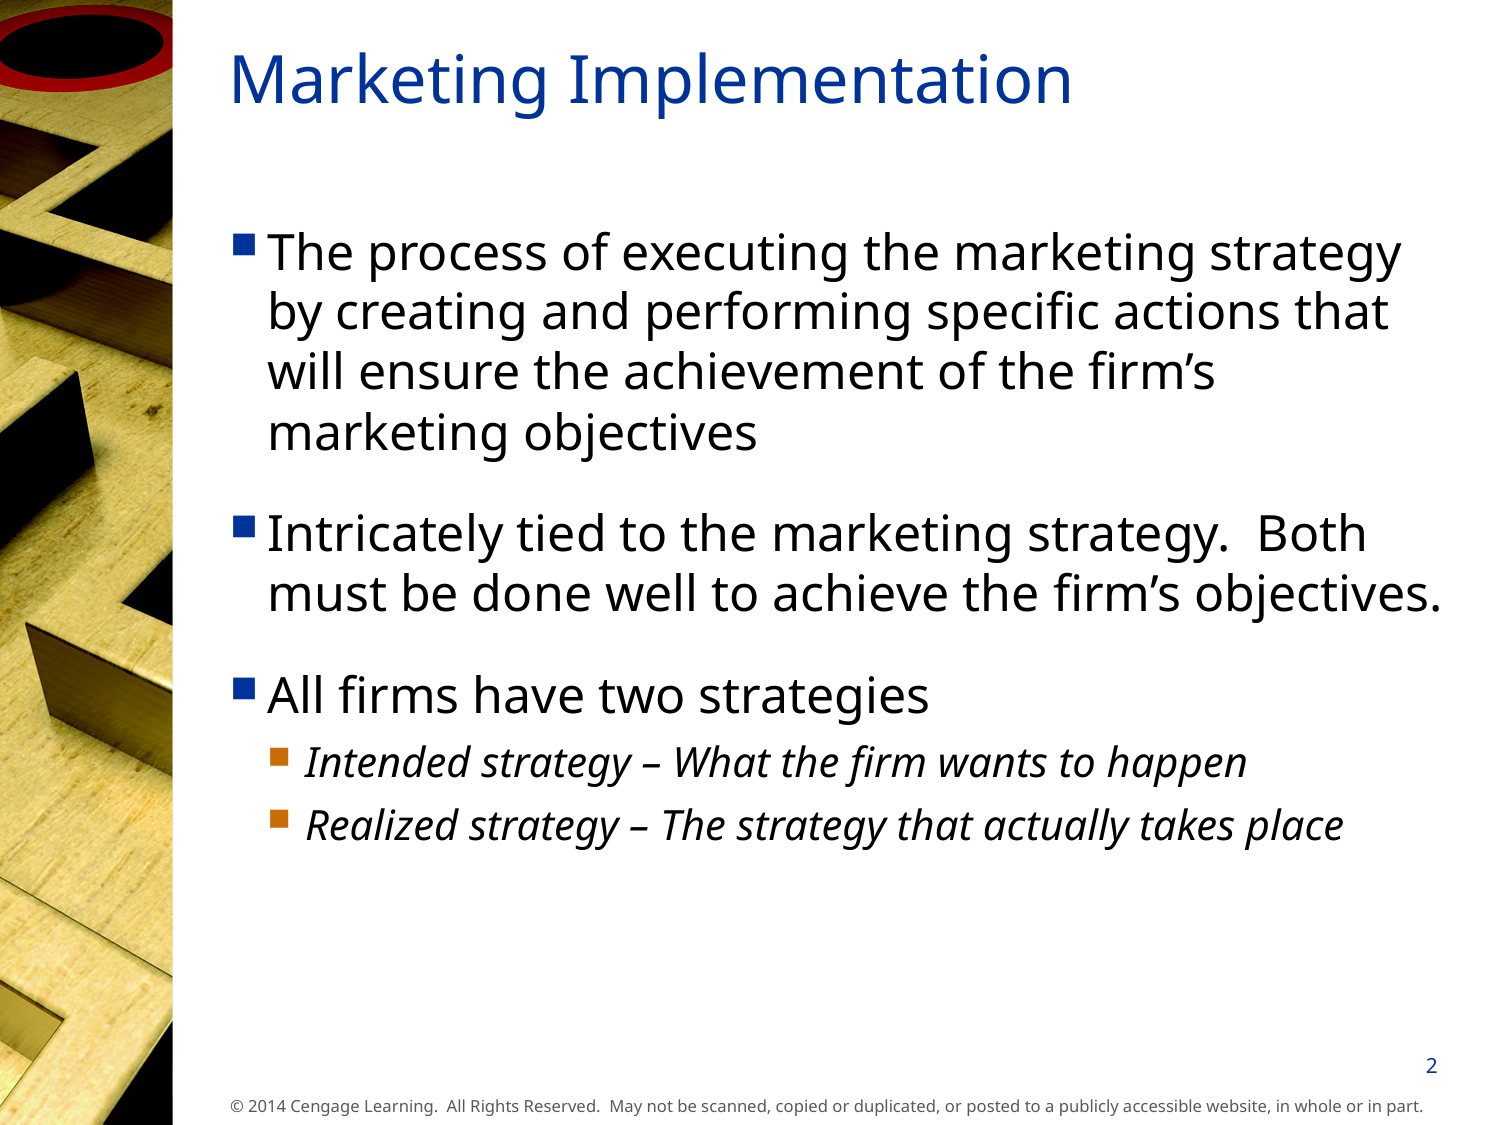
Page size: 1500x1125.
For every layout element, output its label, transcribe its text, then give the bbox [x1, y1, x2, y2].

picture [0, 0, 173, 1125]
title Marketing Implementation [213, 29, 1454, 213]
slide_number 2 [1386, 1037, 1478, 1097]
list The process of executing the marketing strategy by creating and performing specific actions that will ensure the achievement of the firm’s marketing objectives Intricately tied to the marketing strategy. Both must be done well to achieve the firm’s objectives. All firms have two strategies Intended strategy – What the firm wants to happen Realized strategy – The strategy that actually takes place [215, 212, 1478, 981]
